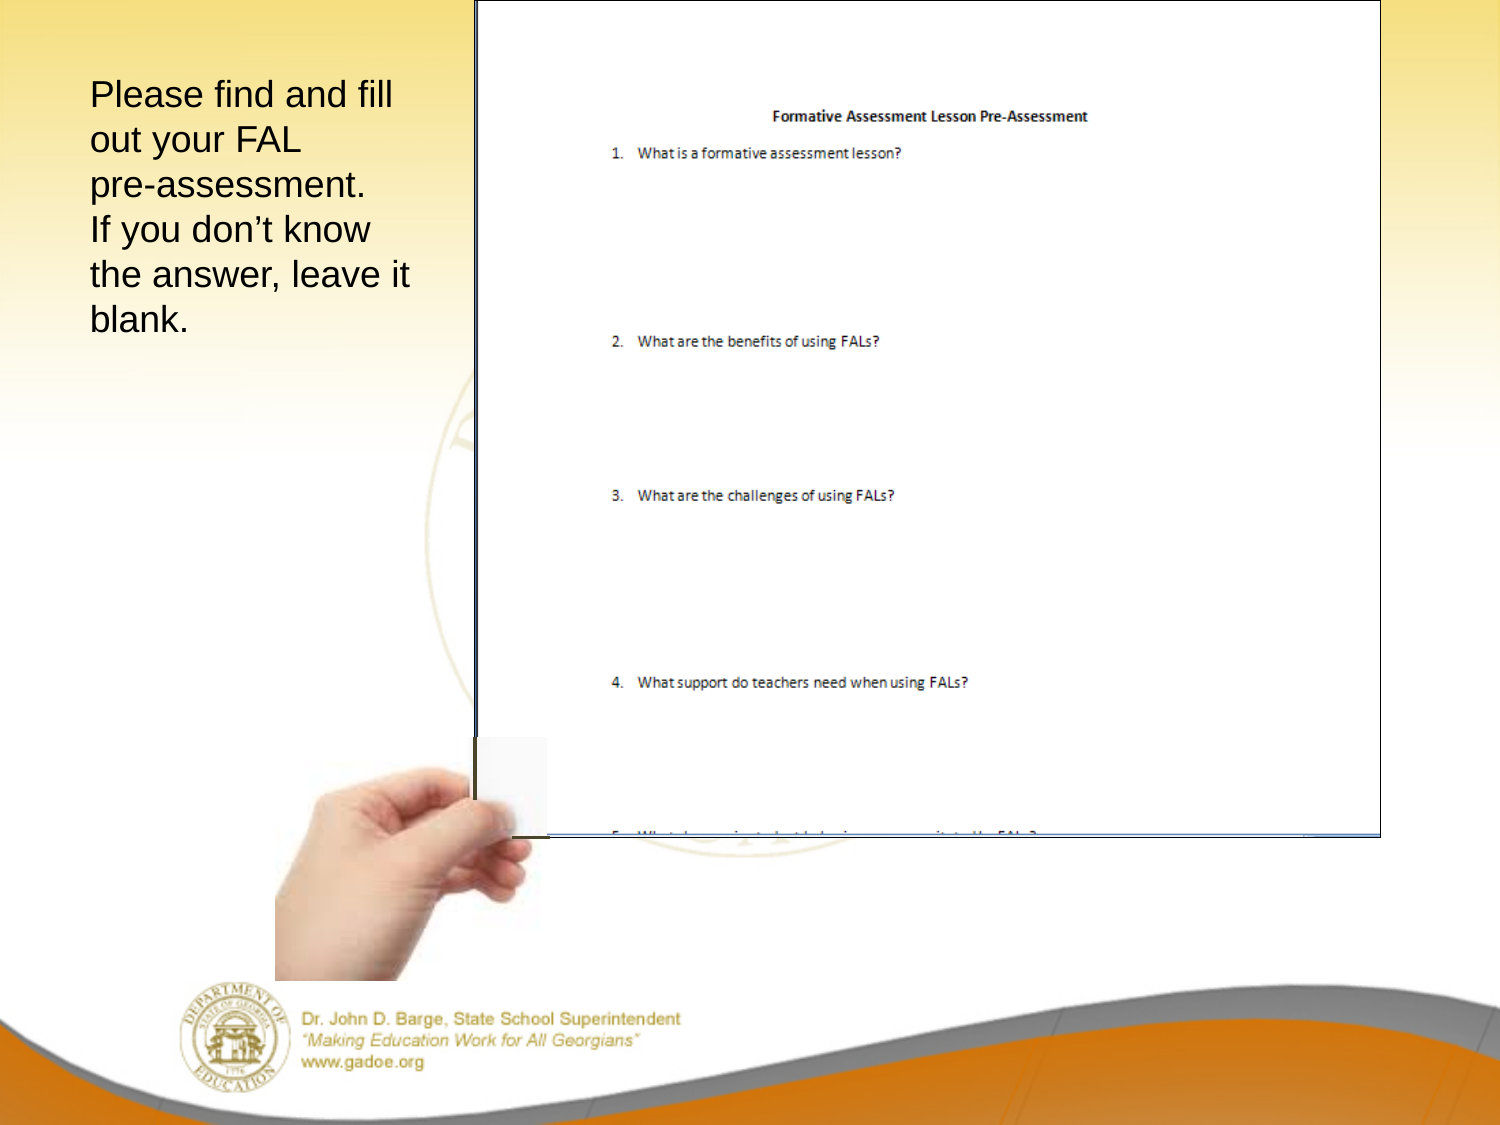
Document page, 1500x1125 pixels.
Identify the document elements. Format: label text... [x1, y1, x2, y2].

picture [0, 0, 1500, 1125]
text_box Please find and fill out your FAL pre-assessment. If you don’t know the answer, leave it blank. [75, 62, 425, 348]
